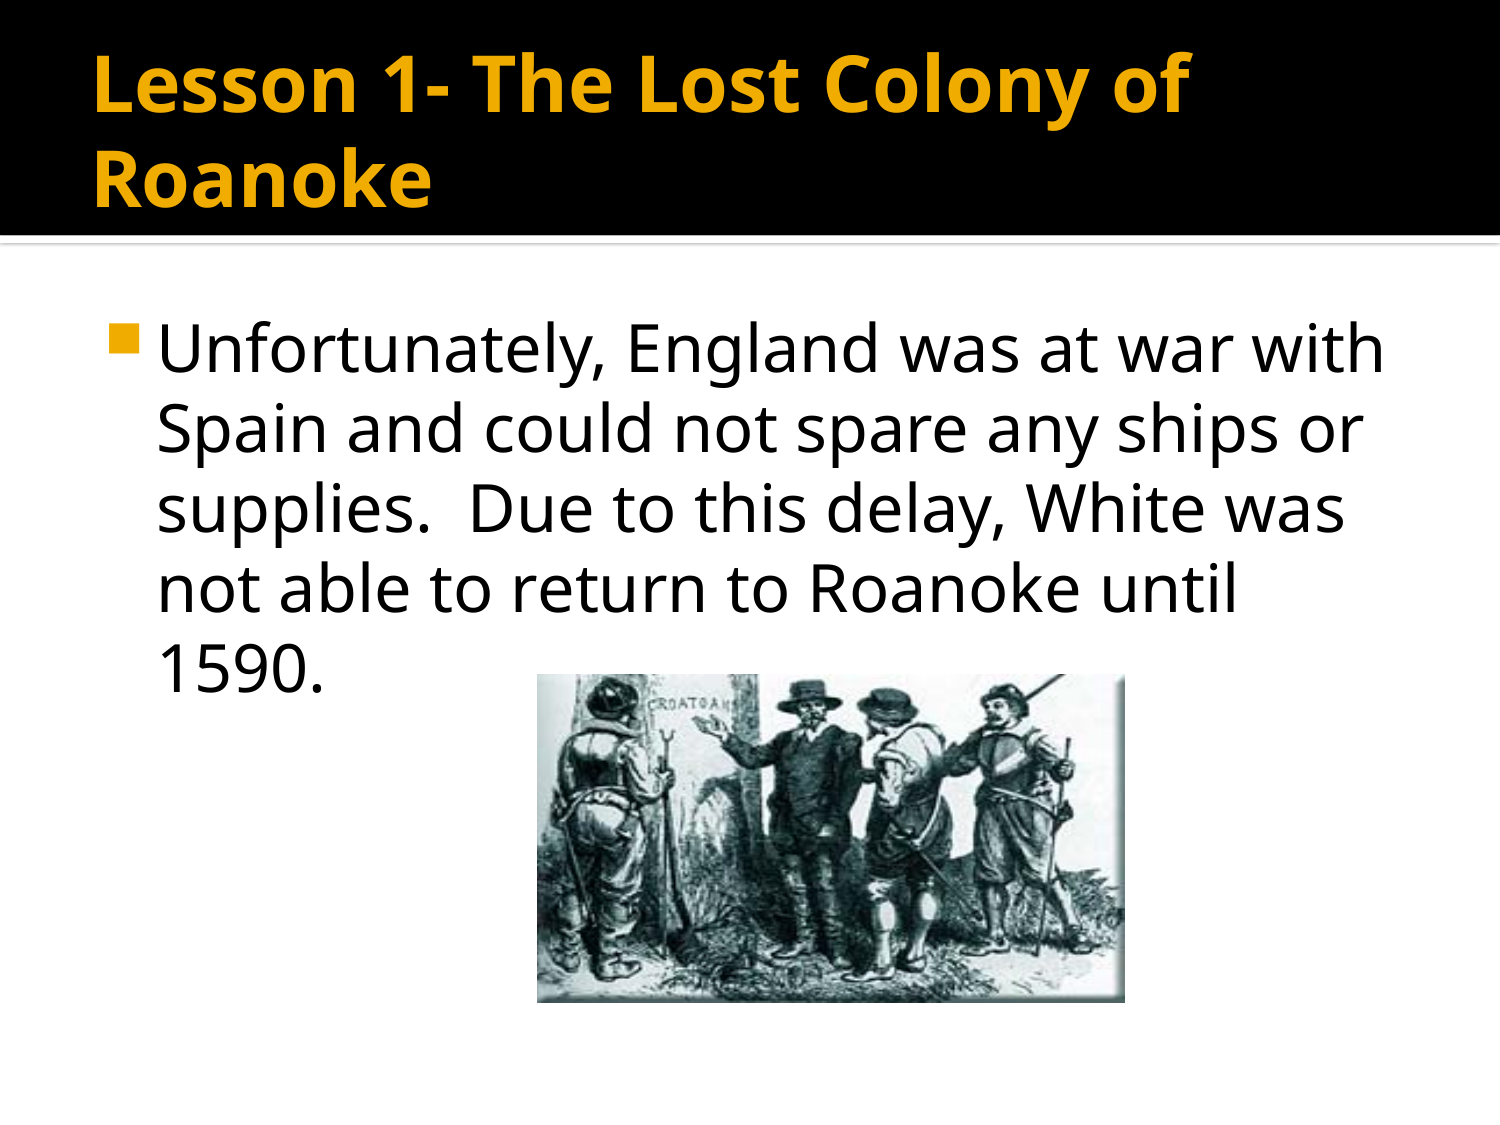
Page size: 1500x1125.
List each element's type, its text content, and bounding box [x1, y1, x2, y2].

picture [537, 674, 1125, 1004]
title Lesson 1- The Lost Colony of Roanoke [75, 25, 1425, 231]
list Unfortunately, England was at war with Spain and could not spare any ships or supplies. Due to this delay, White was not able to return to Roanoke until 1590. [75, 291, 1425, 1050]
